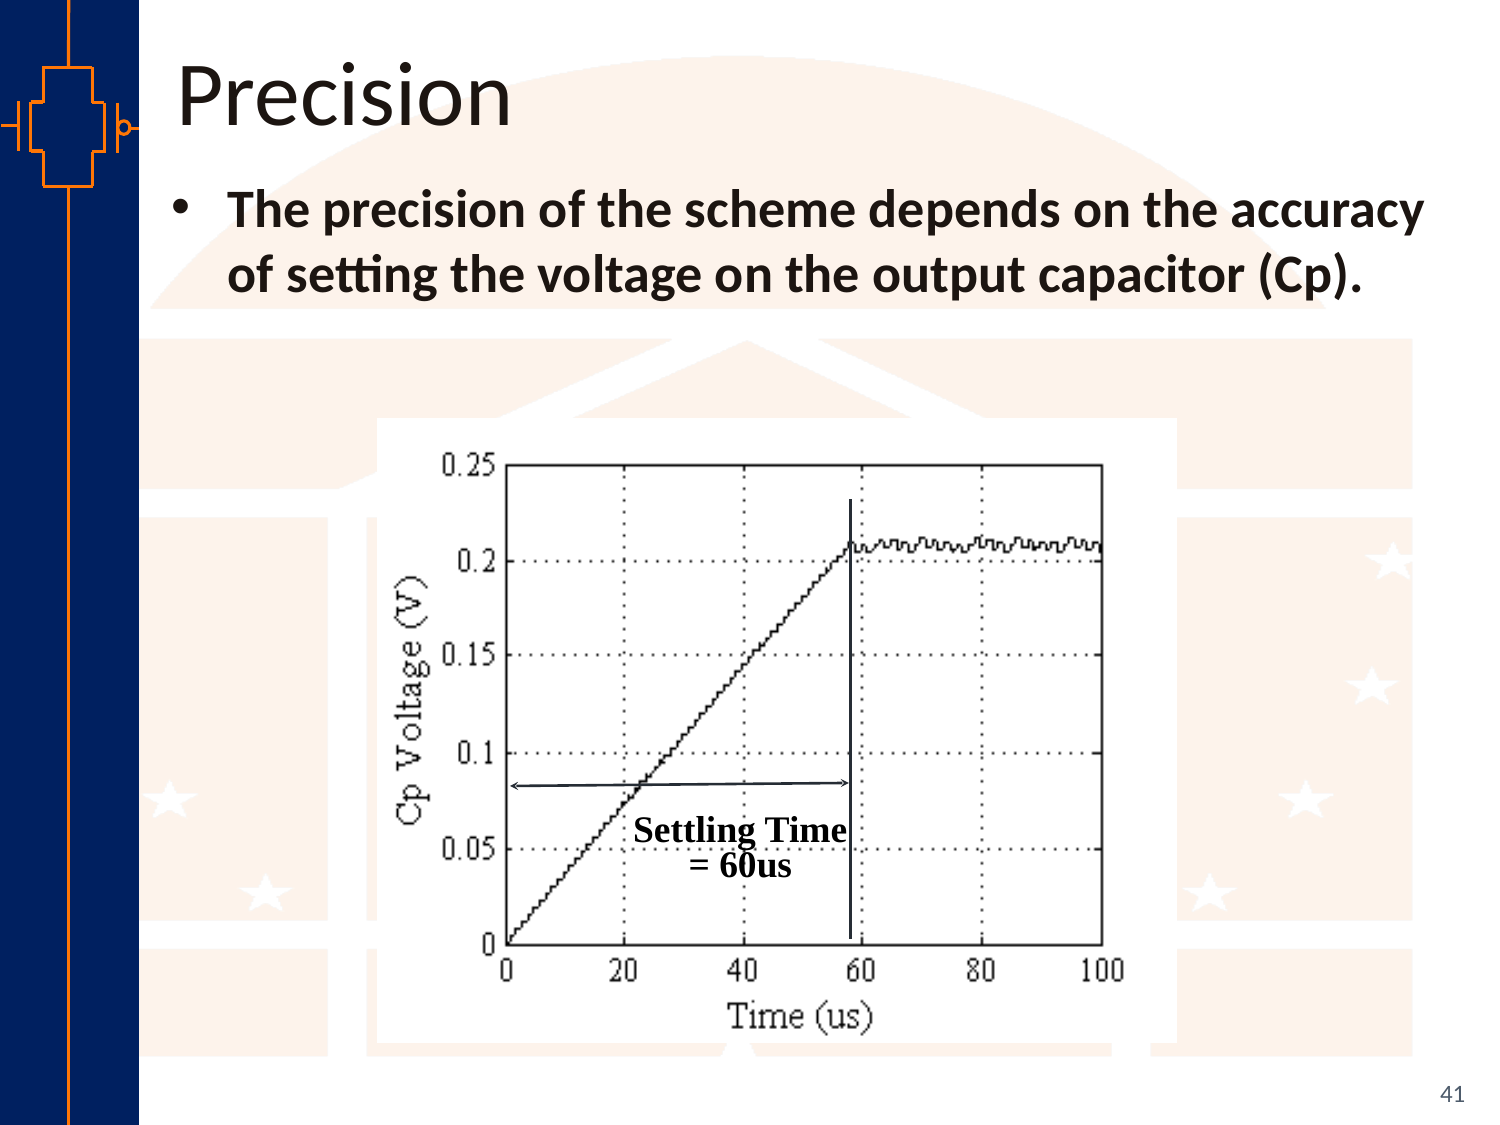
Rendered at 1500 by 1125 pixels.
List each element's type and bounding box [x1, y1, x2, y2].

text_box [156, 165, 1448, 311]
slide_number [1425, 1062, 1488, 1123]
picture [376, 418, 1177, 1043]
text_box [161, 26, 1500, 151]
text_box [509, 498, 895, 939]
